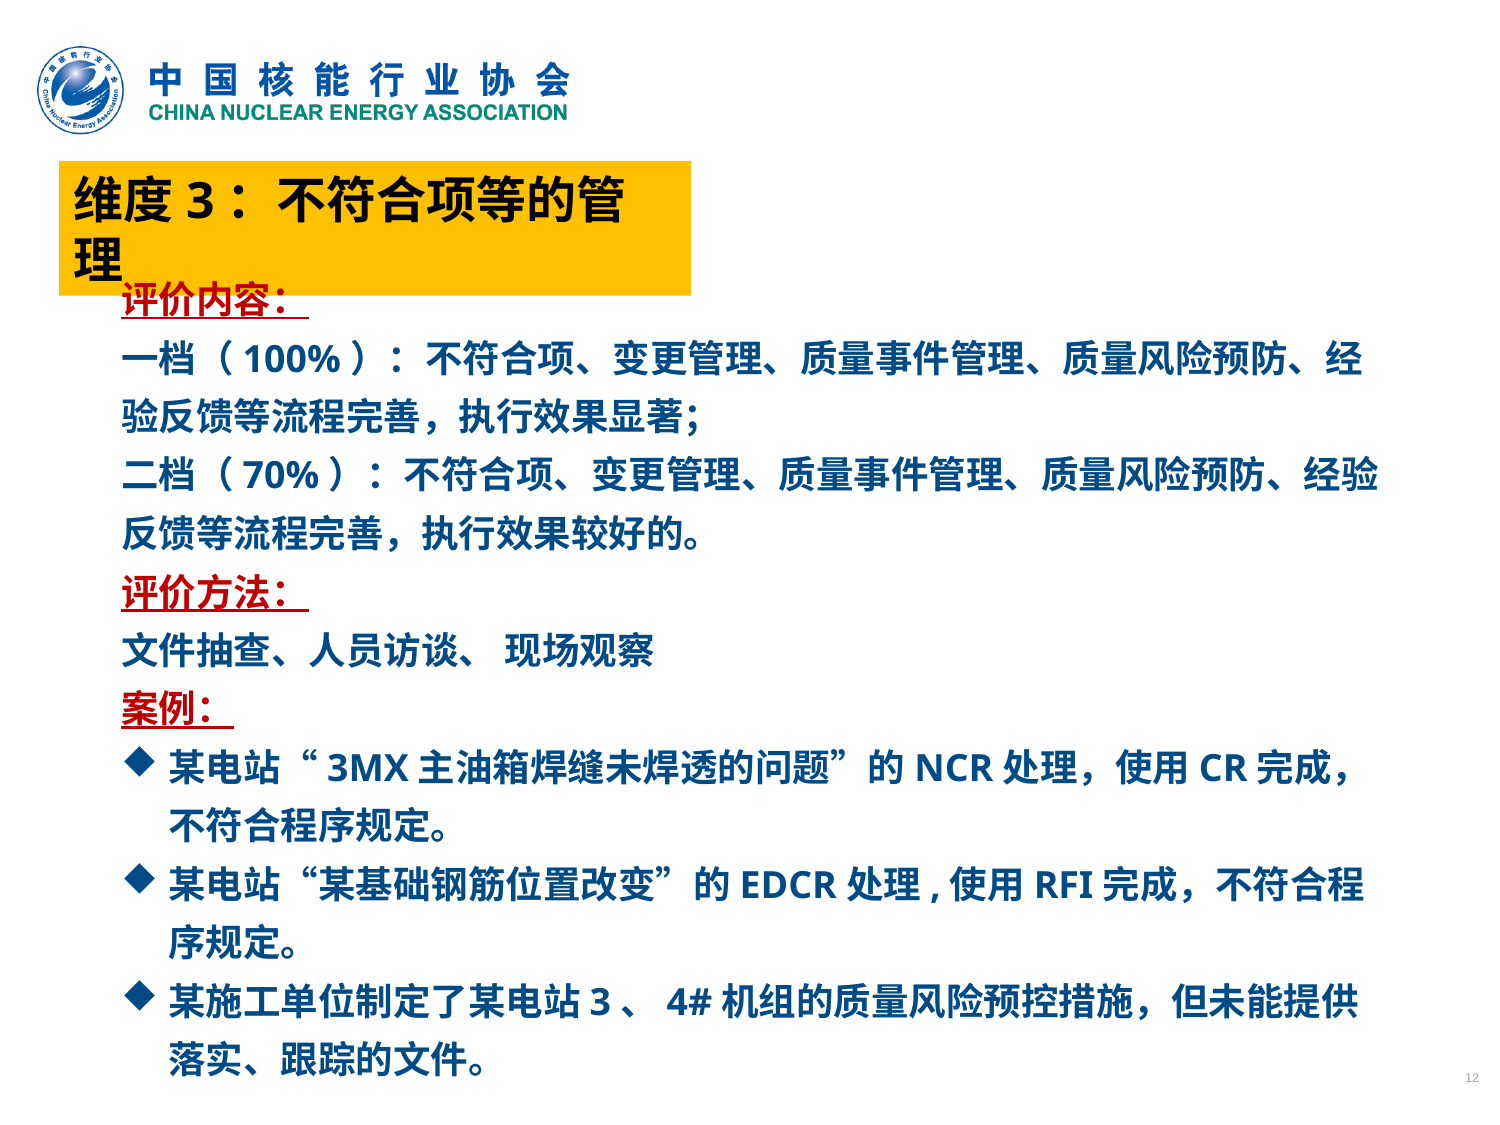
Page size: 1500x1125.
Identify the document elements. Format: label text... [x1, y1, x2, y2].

slide_number 12 [1144, 1047, 1495, 1107]
picture [32, 42, 573, 138]
text_box 维度3：不符合项等的管理 [59, 160, 691, 296]
text_box 评价内容： 一档（100%）：不符合项、变更管理、质量事件管理、质量风险预防、经验反馈等流程完善，执行效果显著； 二档（70%）：不符合项、变更管理、质量事件管理、质量风险预防、经验反馈等流程完善，执行效果较好的。 评价方法： 文件抽查、人员访谈、 现场观察 案例： 某电站“3MX主油箱焊缝未焊透的问题”的NCR处理，使用CR完成，不符合程序规定。 某电站“某基础钢筋位置改变”的EDCR处理,使用RFI完成，不符合程序规定。 某施工单位制定了某电站3、4#机组的质量风险预控措施，但未能提供落实、跟踪的文件。 [106, 255, 1400, 1089]
